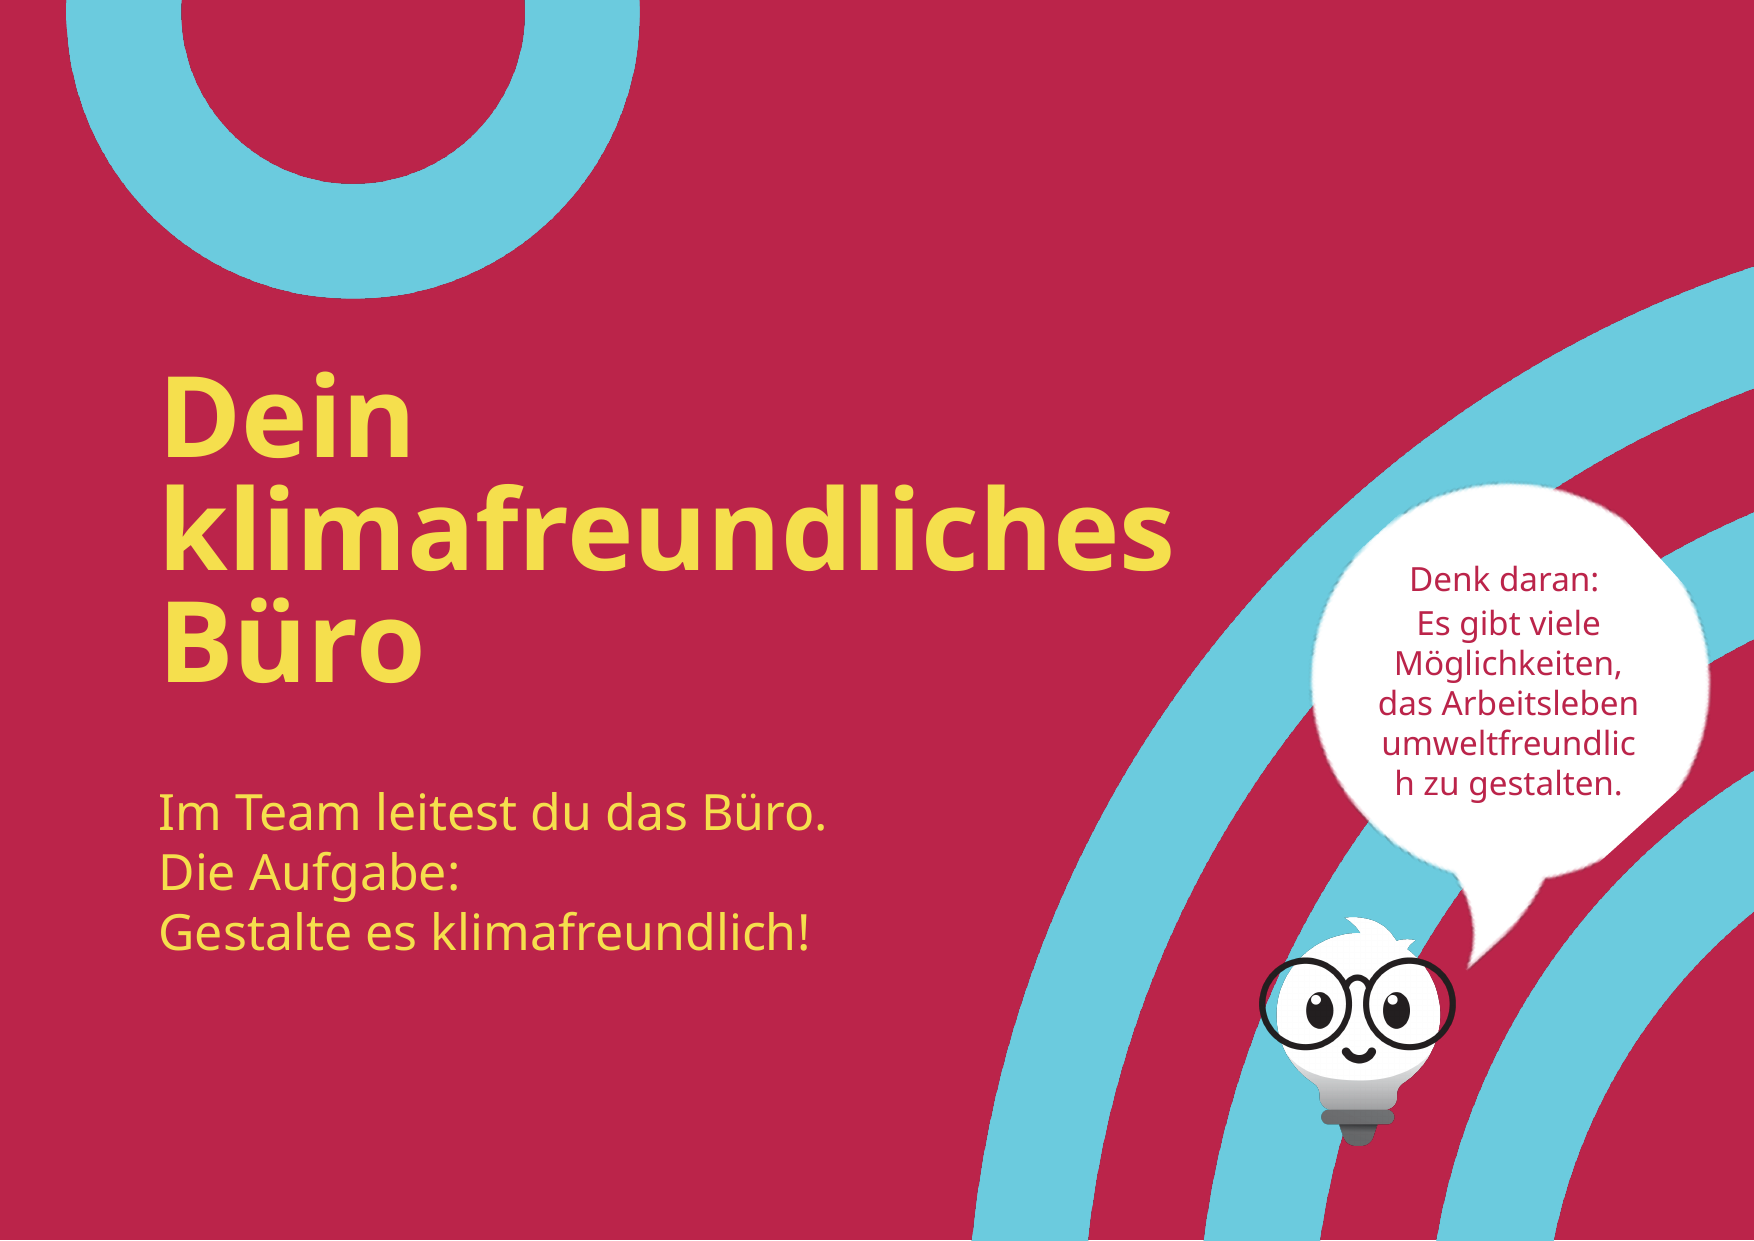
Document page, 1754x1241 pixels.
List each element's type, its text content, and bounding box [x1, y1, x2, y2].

picture [966, 208, 1754, 1241]
text_box Dein klimafreundliches Büro [143, 360, 966, 713]
text_box Im Team leitest du das Büro. Die Aufgabe: Gestalte es klimafreundlich! [143, 773, 966, 969]
picture [66, 0, 640, 299]
